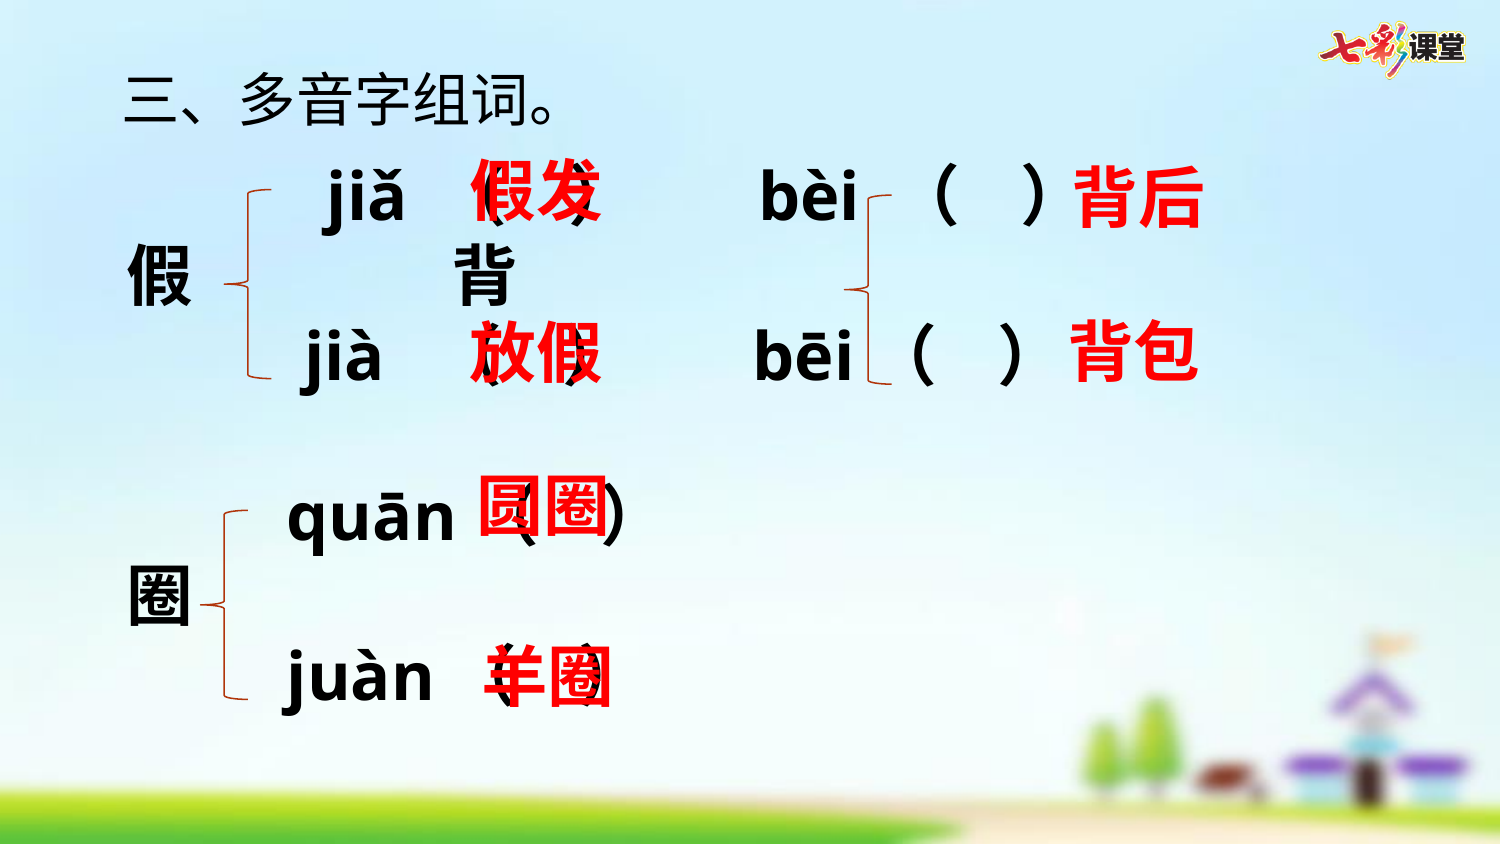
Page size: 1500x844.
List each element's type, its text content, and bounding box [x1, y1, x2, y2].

text_box 背后 [1057, 148, 1247, 244]
text_box 放假 [454, 303, 644, 399]
text_box 羊圈 [466, 627, 656, 722]
text_box jiǎ （ ） bèi （ ） 假 背 jià （ ） bēi（ ） quān（ ） 圈 juàn（ ） [112, 146, 1500, 722]
text_box 圆圈 [462, 456, 652, 551]
text_box 背包 [1052, 302, 1242, 397]
text_box [199, 509, 248, 701]
text_box [223, 188, 272, 380]
picture [0, 0, 1500, 844]
text_box [843, 194, 892, 385]
text_box 三、多音字组词。 [106, 55, 708, 141]
text_box 假发 [454, 141, 644, 237]
